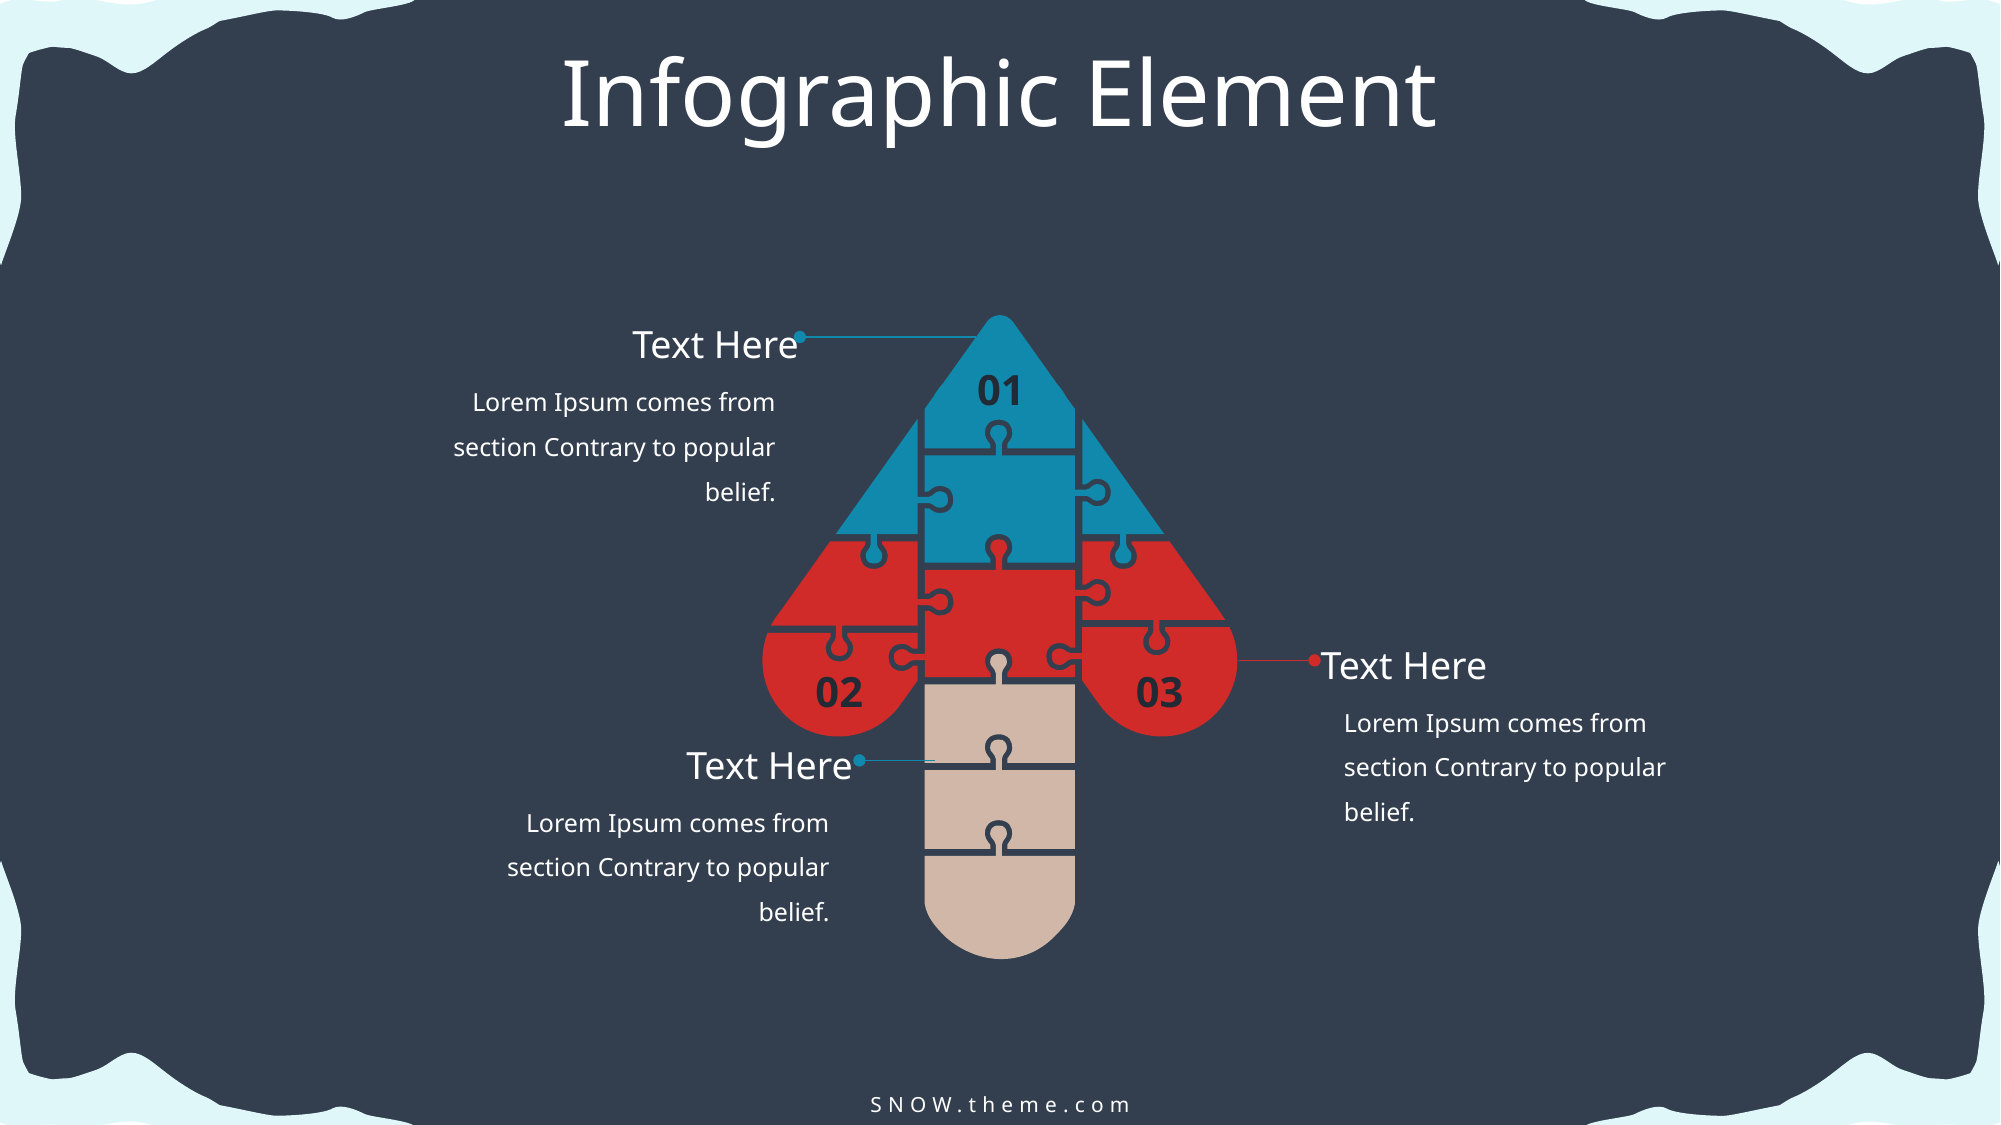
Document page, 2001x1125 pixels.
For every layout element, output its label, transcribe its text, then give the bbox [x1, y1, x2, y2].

text_box [835, 418, 948, 564]
text_box [770, 541, 948, 656]
text_box 03 [1120, 658, 1199, 724]
text_box 02 [800, 658, 879, 724]
text_box [1005, 361, 1075, 449]
text_box 01 [962, 356, 1041, 421]
text_box [1082, 418, 1165, 564]
text_box [924, 315, 1038, 449]
text_box Lorem Ipsum comes from section Contrary to popular belief. [1329, 684, 1730, 835]
text_box [1051, 627, 1238, 737]
text_box Lorem Ipsum comes from section Contrary to popular belief. [444, 784, 845, 935]
text_box Text Here [1305, 634, 1503, 694]
text_box [924, 739, 1075, 849]
text_box Lorem Ipsum comes from section Contrary to popular belief. [391, 364, 791, 514]
text_box Text Here [671, 734, 868, 794]
text_box [762, 632, 918, 734]
text_box Text Here [617, 313, 814, 374]
text_box [924, 825, 1075, 960]
text_box Infographic Element [546, 27, 1454, 153]
text_box [894, 539, 1106, 678]
text_box [1082, 541, 1226, 651]
text_box [924, 653, 1075, 763]
text_box [924, 425, 1106, 563]
